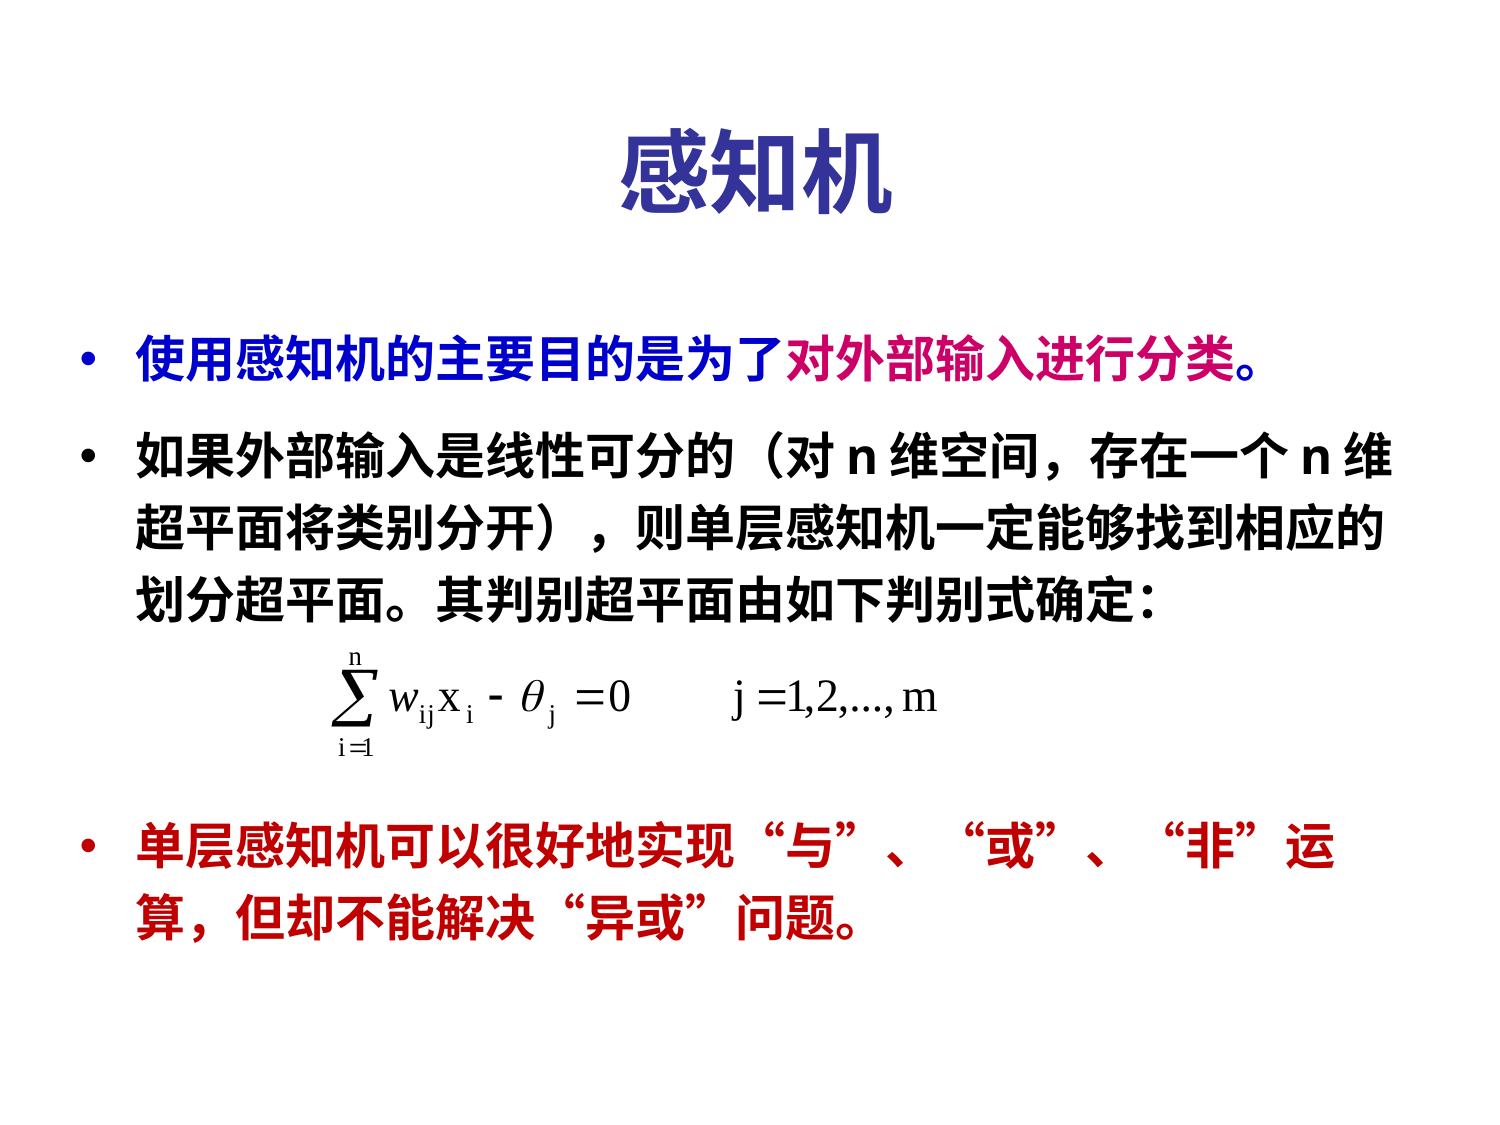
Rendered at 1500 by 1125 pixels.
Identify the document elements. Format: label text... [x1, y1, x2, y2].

text_box 使用感知机的主要目的是为了对外部输入进行分类。 如果外部输入是线性可分的（对n维空间，存在一个n维超平面将类别分开），则单层感知机一定能够找到相应的划分超平面。其判别超平面由如下判别式确定： 单层感知机可以很好地实现“与”、“或”、“非”运算，但却不能解决“异或”问题。 [64, 308, 1412, 955]
text_box 感知机 [141, 107, 1371, 233]
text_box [324, 634, 945, 767]
